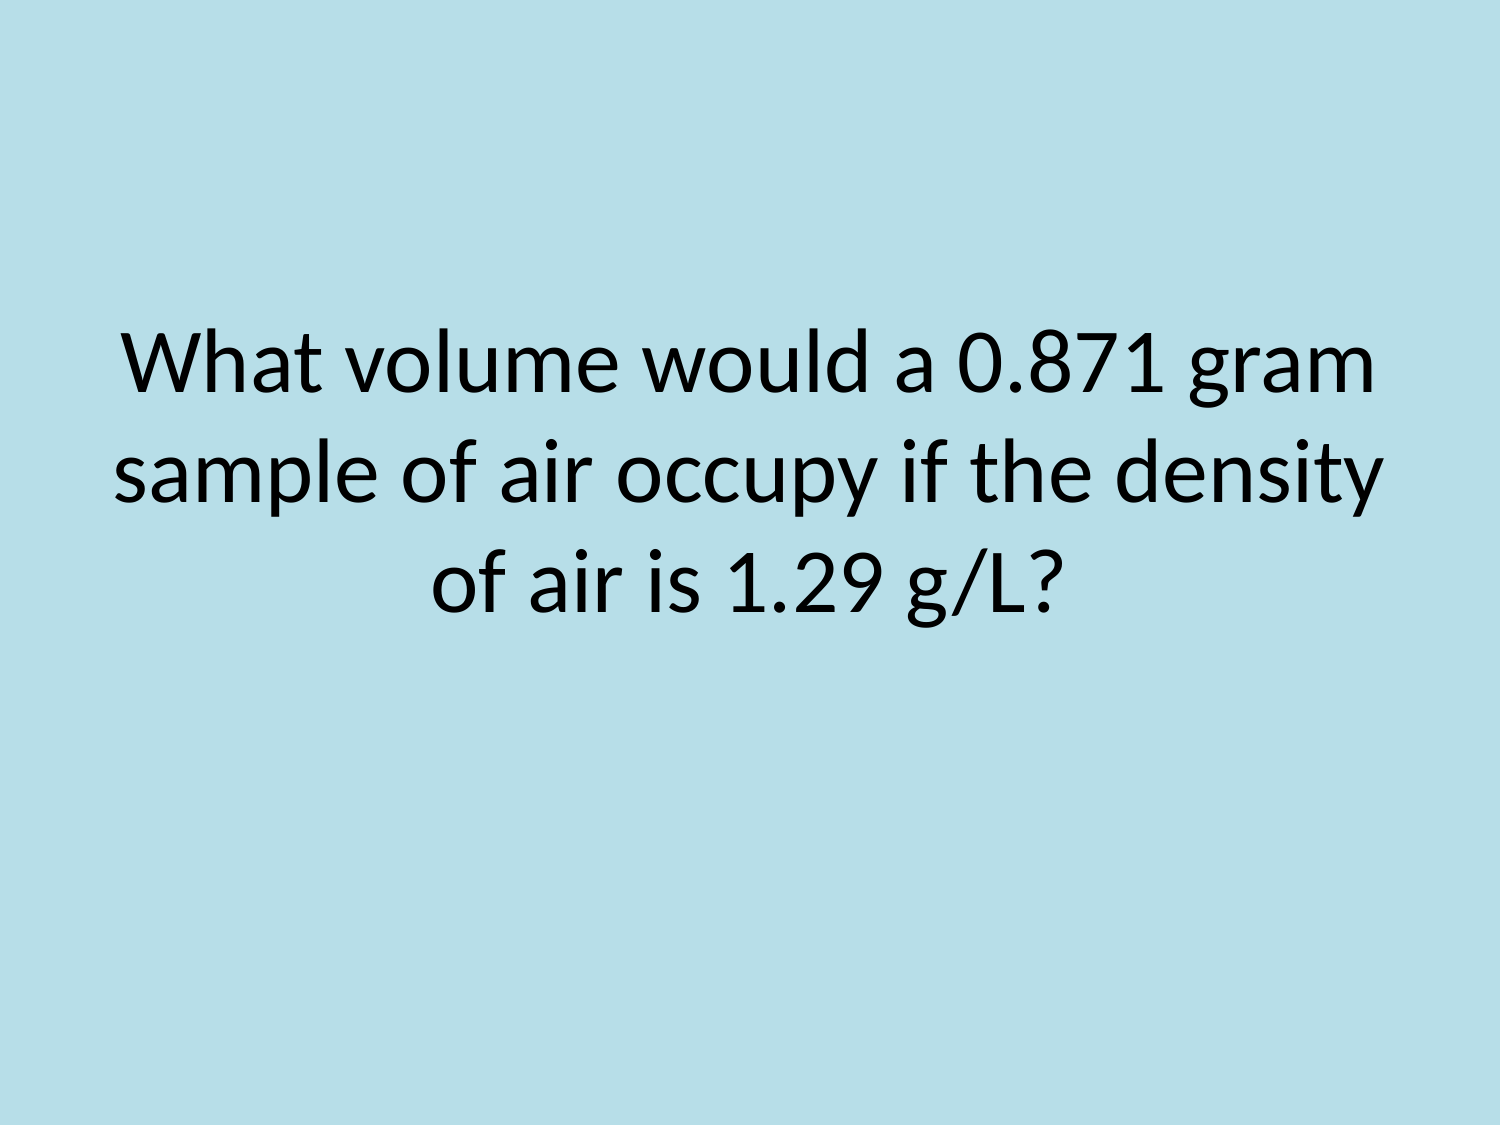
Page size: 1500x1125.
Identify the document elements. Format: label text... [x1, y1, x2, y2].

title What volume would a 0.871 gram sample of air occupy if the density of air is 1.29 g/L? [75, 45, 1425, 888]
